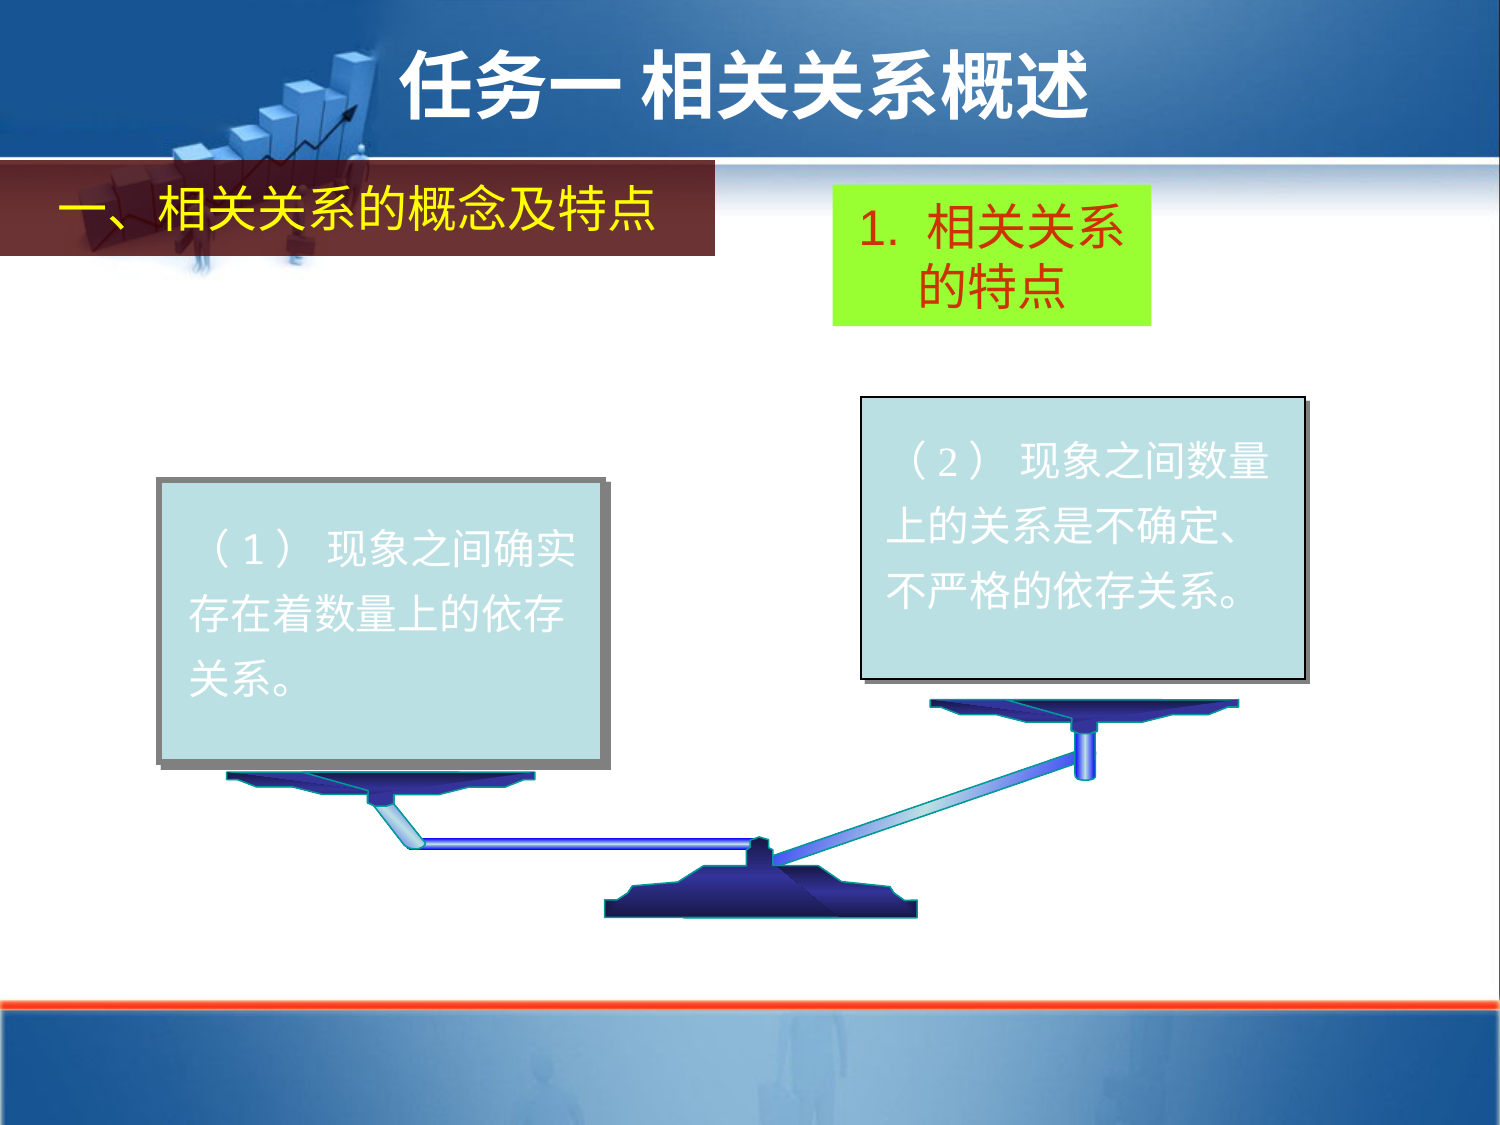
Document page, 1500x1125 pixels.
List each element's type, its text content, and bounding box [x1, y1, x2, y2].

text_box 任务一 相关关系概述 [383, 30, 1500, 136]
picture [0, 0, 1500, 1125]
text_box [159, 396, 1306, 919]
text_box 一、相关关系的概念及特点 [0, 160, 715, 256]
text_box 1. 相关关系的特点 [832, 184, 1152, 327]
